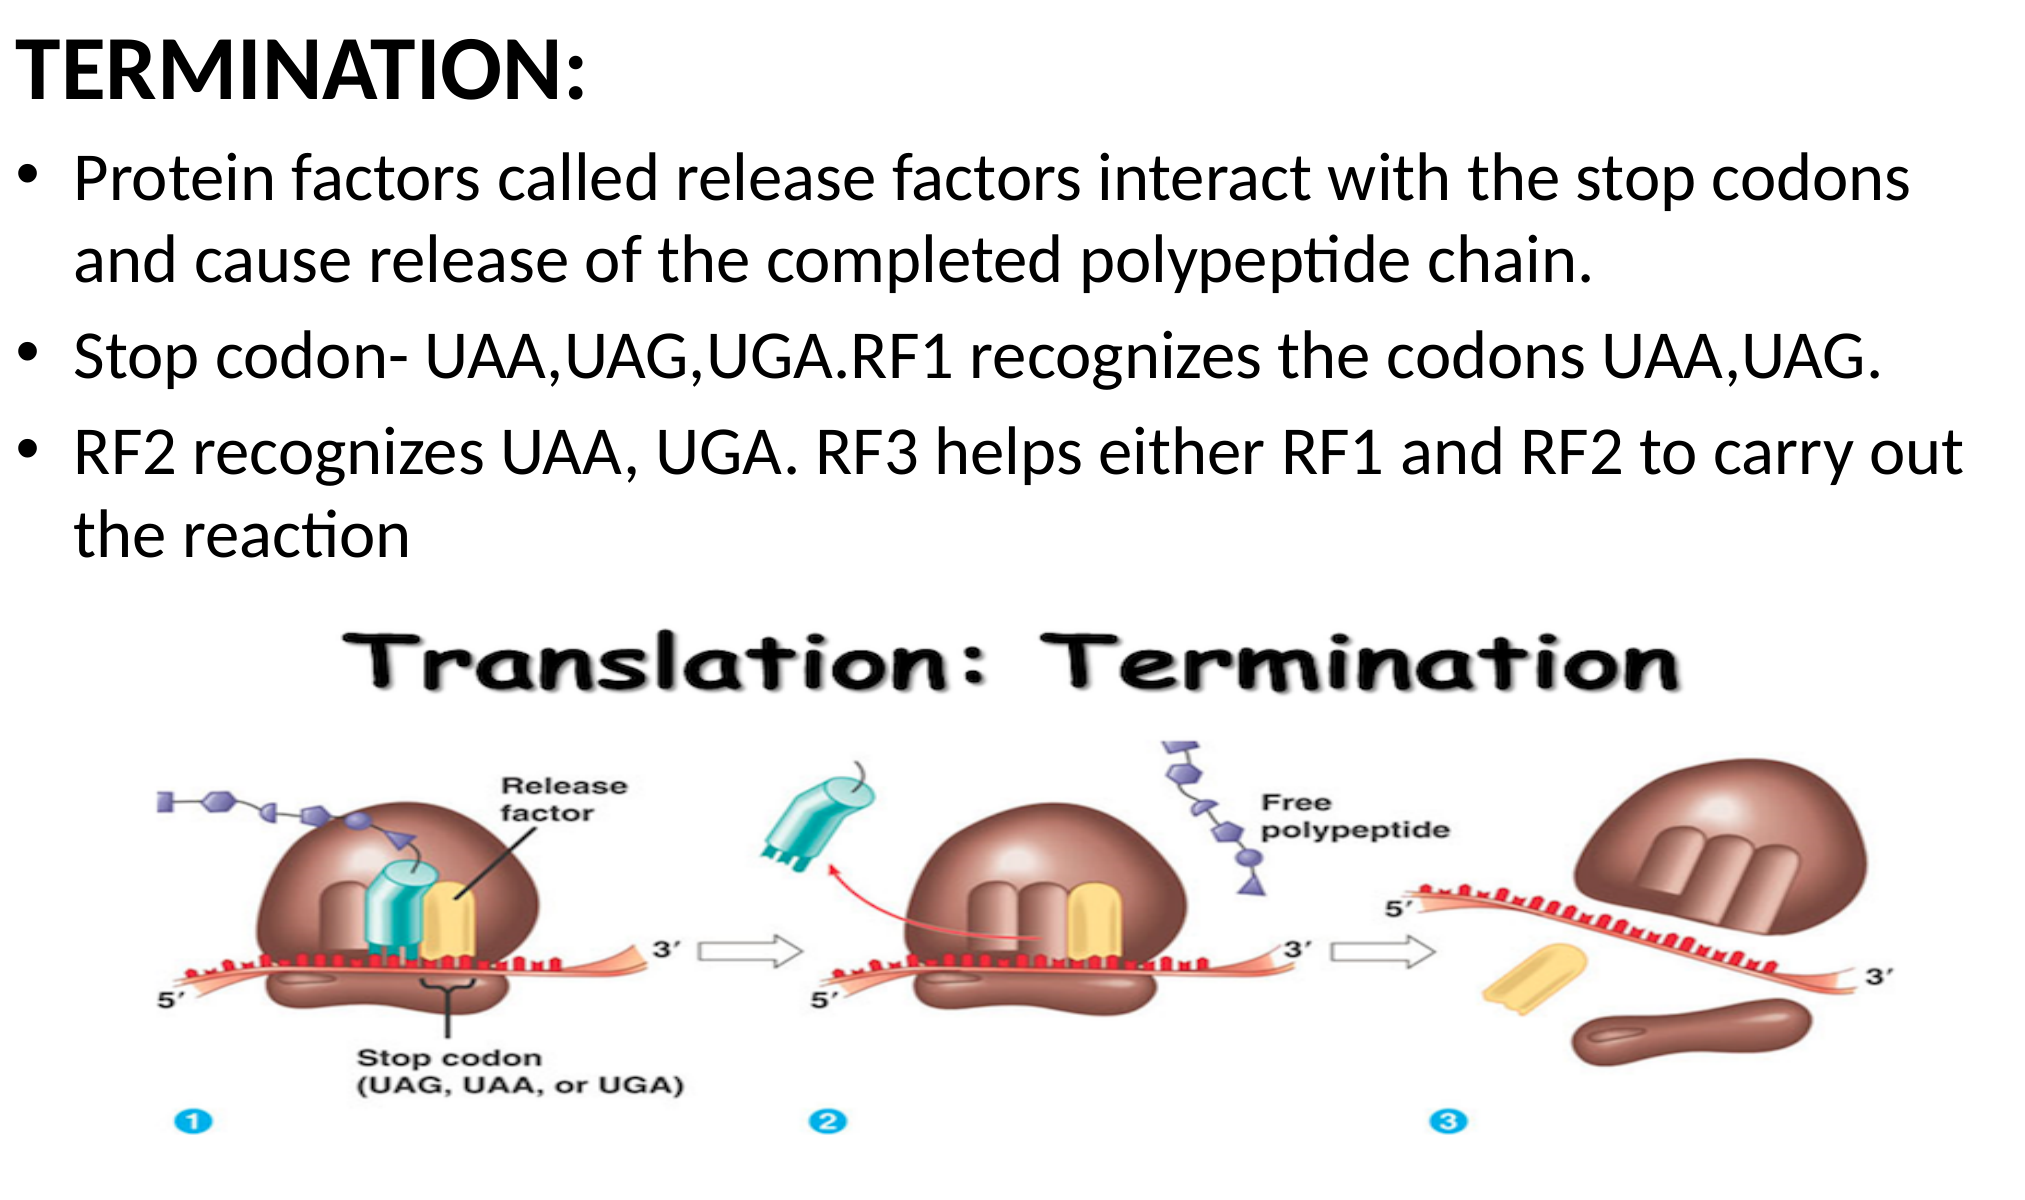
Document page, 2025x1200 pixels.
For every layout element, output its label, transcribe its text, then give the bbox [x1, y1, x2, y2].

list TERMINATION: Protein factors called release factors interact with the stop codons and cause release of the completed polypeptide chain. Stop codon- UAA,UAG,UGA.RF1 recognizes the codons UAA,UAG. RF2 recognizes UAA, UGA. RF3 helps either RF1 and RF2 to carry out the reaction [0, 0, 2025, 490]
picture [124, 587, 1913, 1200]
